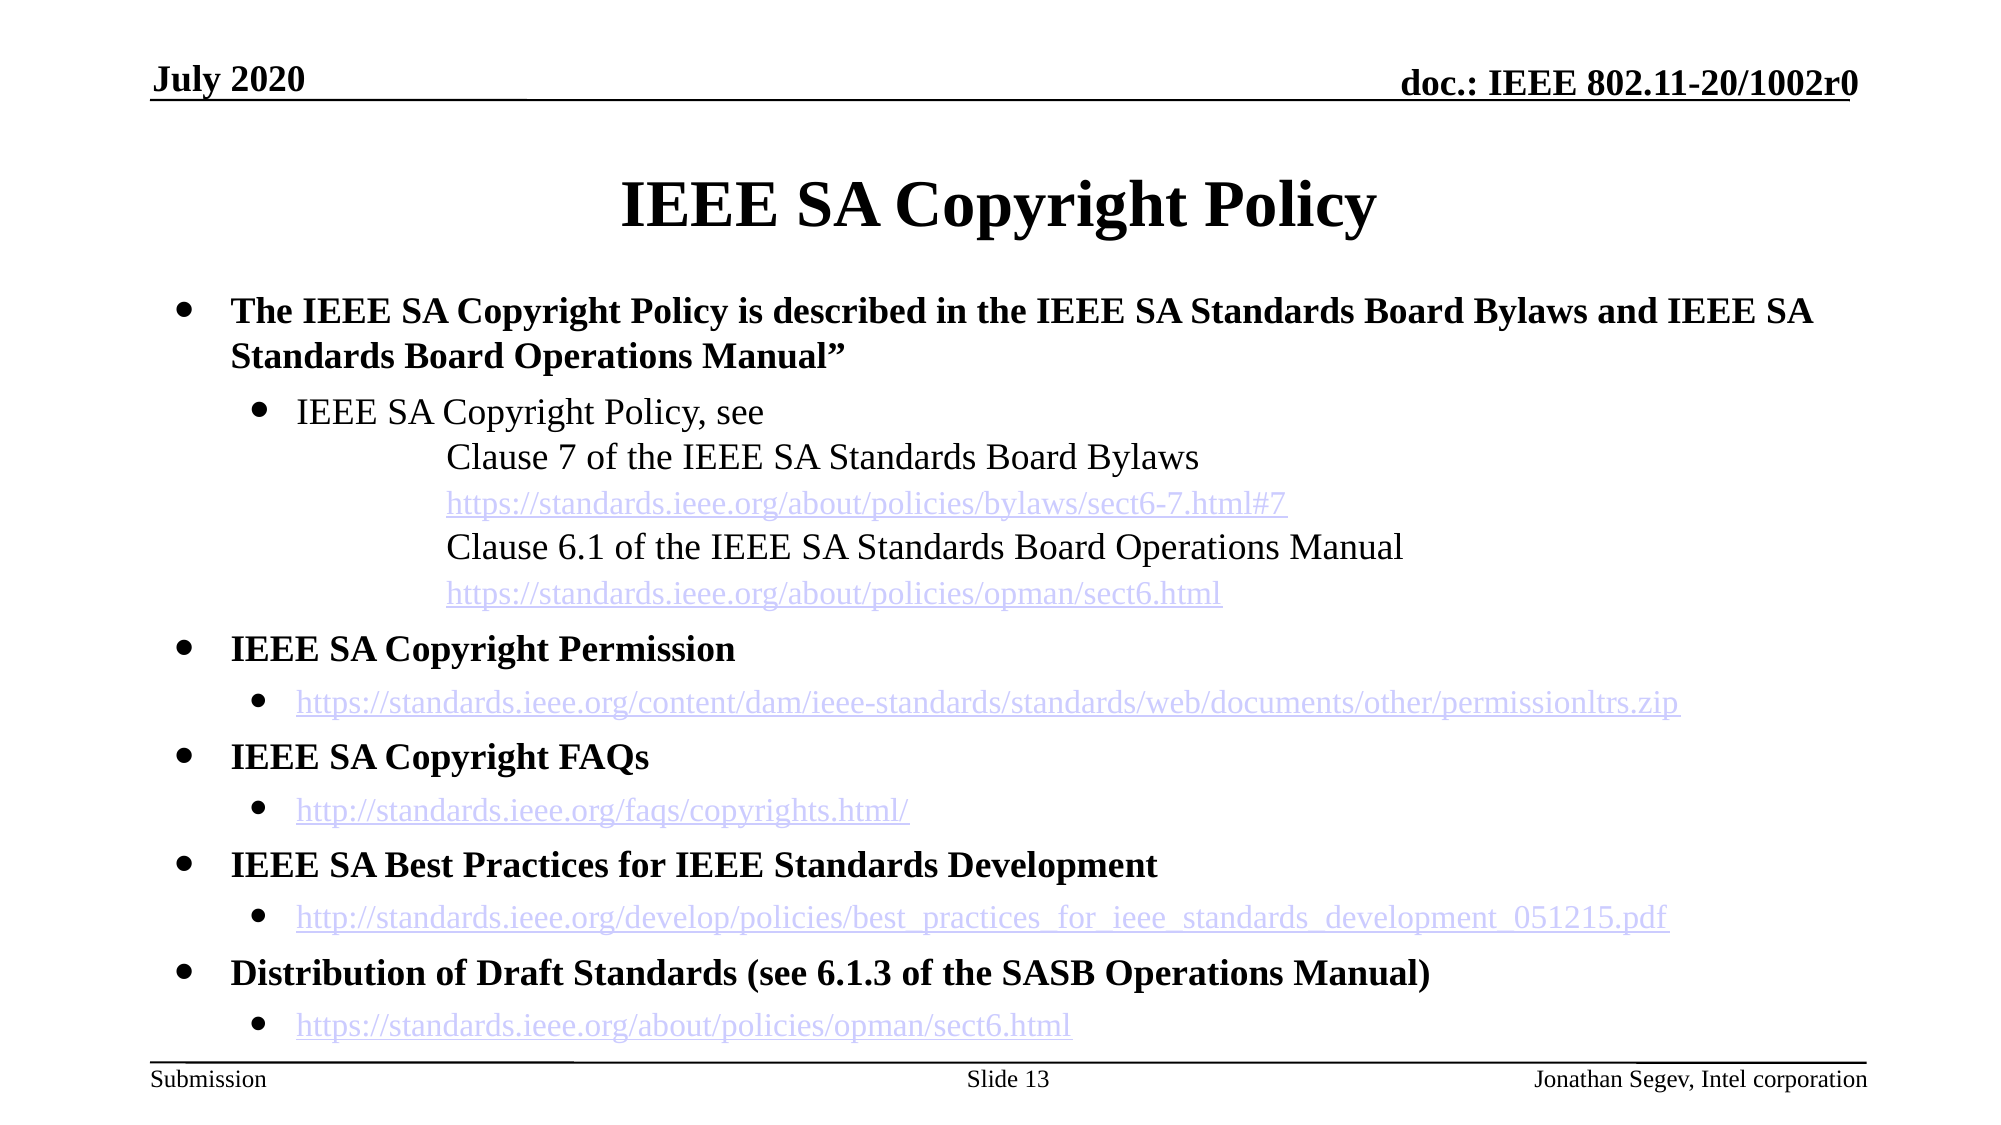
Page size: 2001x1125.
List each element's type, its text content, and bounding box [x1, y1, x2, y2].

slide_number Slide 13 [950, 1061, 1067, 1123]
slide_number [152, 54, 563, 100]
footer Jonathan Segev, Intel corporation [1171, 1061, 1869, 1093]
title IEEE SA Copyright Policy [149, 112, 1850, 278]
list The IEEE SA Copyright Policy is described in the IEEE SA Standards Board Bylaws and IEEE SA Standards Board Operations Manual” IEEE SA Copyright Policy, see Clause 7 of the IEEE SA Standards Board Bylaws https://standards.ieee.org/about/policies/bylaws/sect6-7.html#7 Clause 6.1 of the IEEE SA Standards Board Operations Manual https://standards.ieee.org/about/policies/opman/sect6.html IEEE SA Copyright Permission https://standards.ieee.org/content/dam/ieee-standards/standards/web/documents/other/permissionltrs.zip IEEE SA Copyright FAQs http://standards.ieee.org/faqs/copyrights.html/ IEEE SA Best Practices for IEEE Standards Development http://standards.ieee.org/develop/policies/best_practices_for_ieee_standards_development_051215.pdf Distribution of Draft Standards (see 6.1.3 of the SASB Operations Manual) https://standards.ieee.org/about/policies/opman/sect6.html [149, 278, 1850, 1000]
